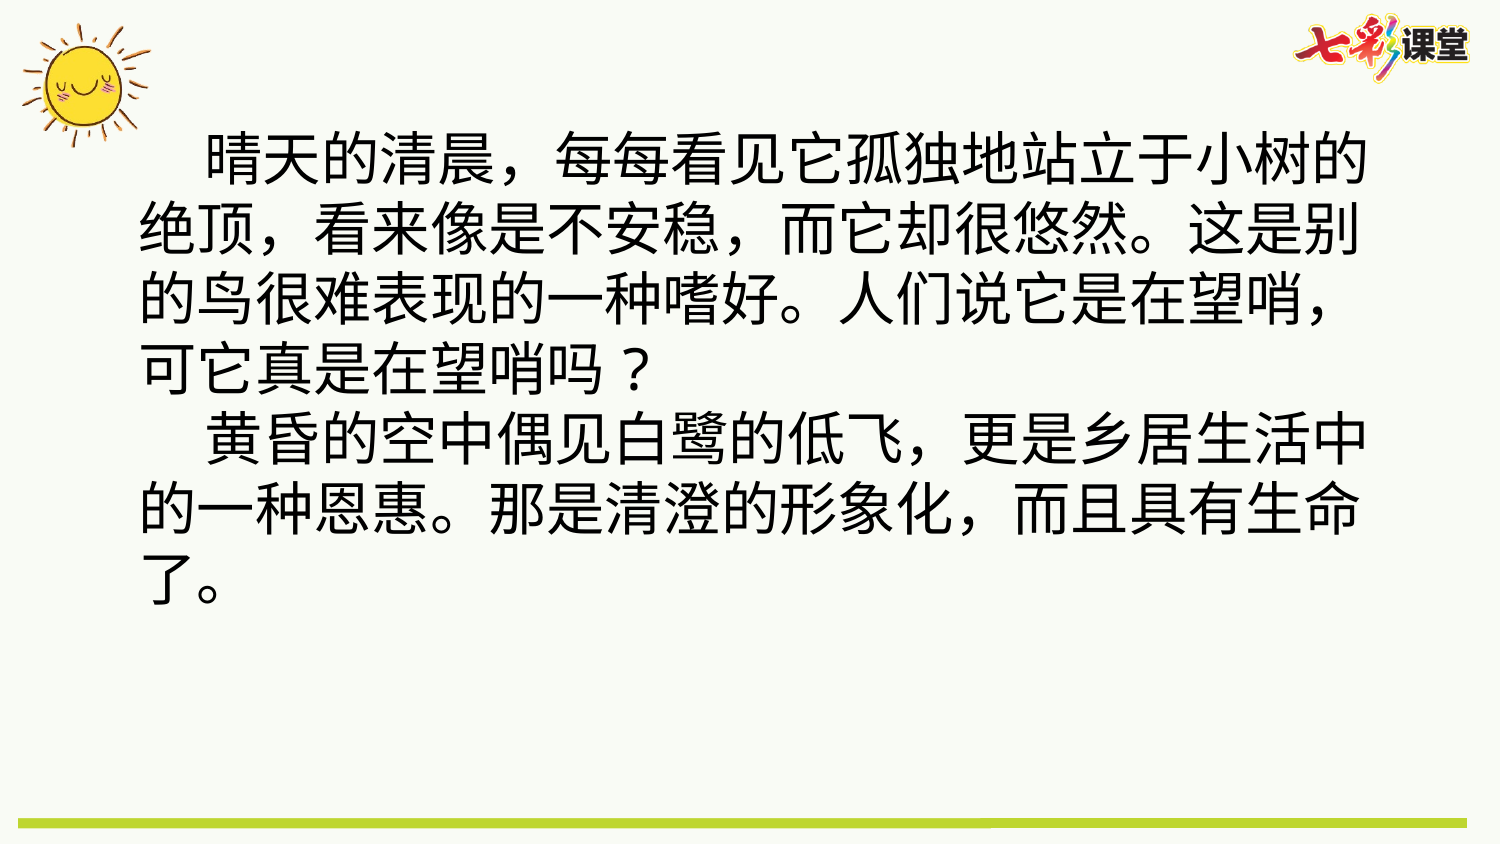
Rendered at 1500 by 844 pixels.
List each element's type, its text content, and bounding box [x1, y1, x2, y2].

picture [0, 0, 173, 172]
picture [18, 771, 1467, 844]
text_box 晴天的清晨，每每看见它孤独地站立于小树的绝顶，看来像是不安稳，而它却很悠然。这是别的鸟很难表现的一种嗜好。人们说它是在望哨，可它真是在望哨吗? 黄昏的空中偶见白鹭的低飞，更是乡居生活中的一种恩惠。那是清澄的形象化，而且具有生命了。 [123, 114, 1417, 620]
picture [1291, 9, 1472, 87]
